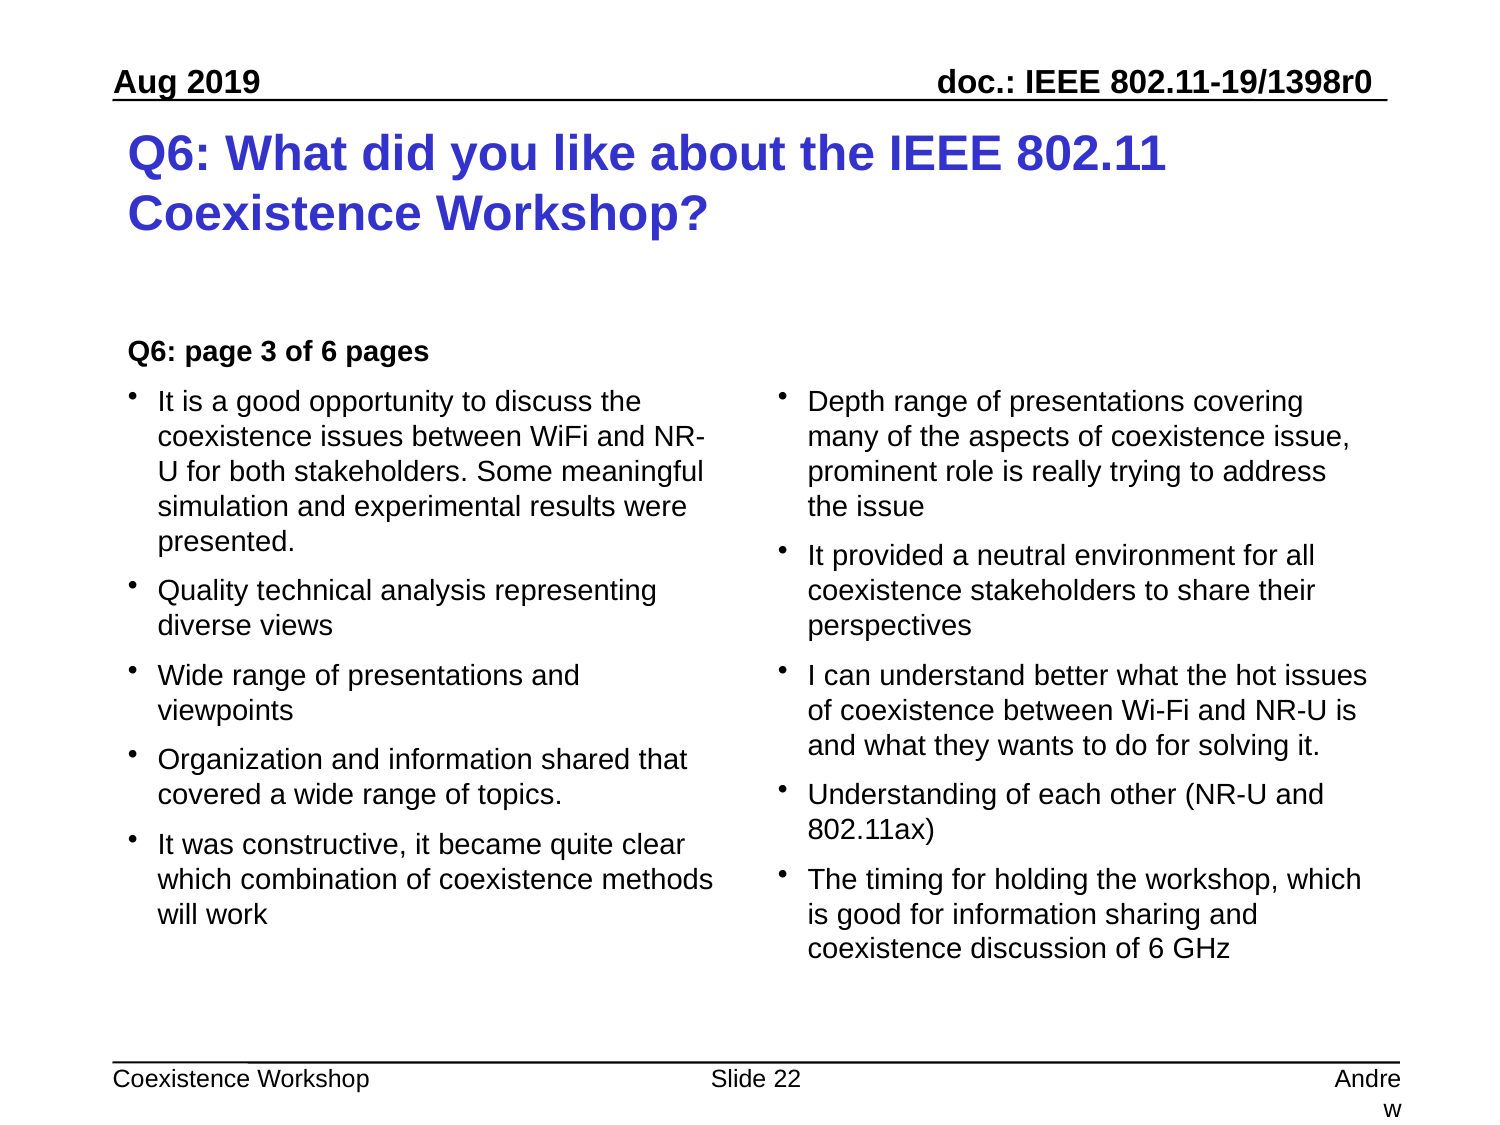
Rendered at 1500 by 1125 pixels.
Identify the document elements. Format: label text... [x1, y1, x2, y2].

footer Andrew Myles, Cisco [1320, 1061, 1402, 1093]
list Depth range of presentations covering many of the aspects of coexistence issue, prominent role is really trying to address the issue It provided a neutral environment for all coexistence stakeholders to share their perspectives I can understand better what the hot issues of coexistence between Wi-Fi and NR-U is and what they wants to do for solving it. Understanding of each other (NR-U and 802.11ax) The timing for holding the workshop, which is good for information sharing and coexistence discussion of 6 GHz [762, 324, 1388, 1000]
slide_number Slide 22 [709, 1061, 803, 1093]
title Q6: What did you like about the IEEE 802.11 Coexistence Workshop? [112, 112, 1388, 288]
list Q6: page 3 of 6 pages It is a good opportunity to discuss the coexistence issues between WiFi and NR-U for both stakeholders. Some meaningful simulation and experimental results were presented. Quality technical analysis representing diverse views Wide range of presentations and viewpoints Organization and information shared that covered a wide range of topics. It was constructive, it became quite clear which combination of coexistence methods will work [112, 324, 738, 1000]
